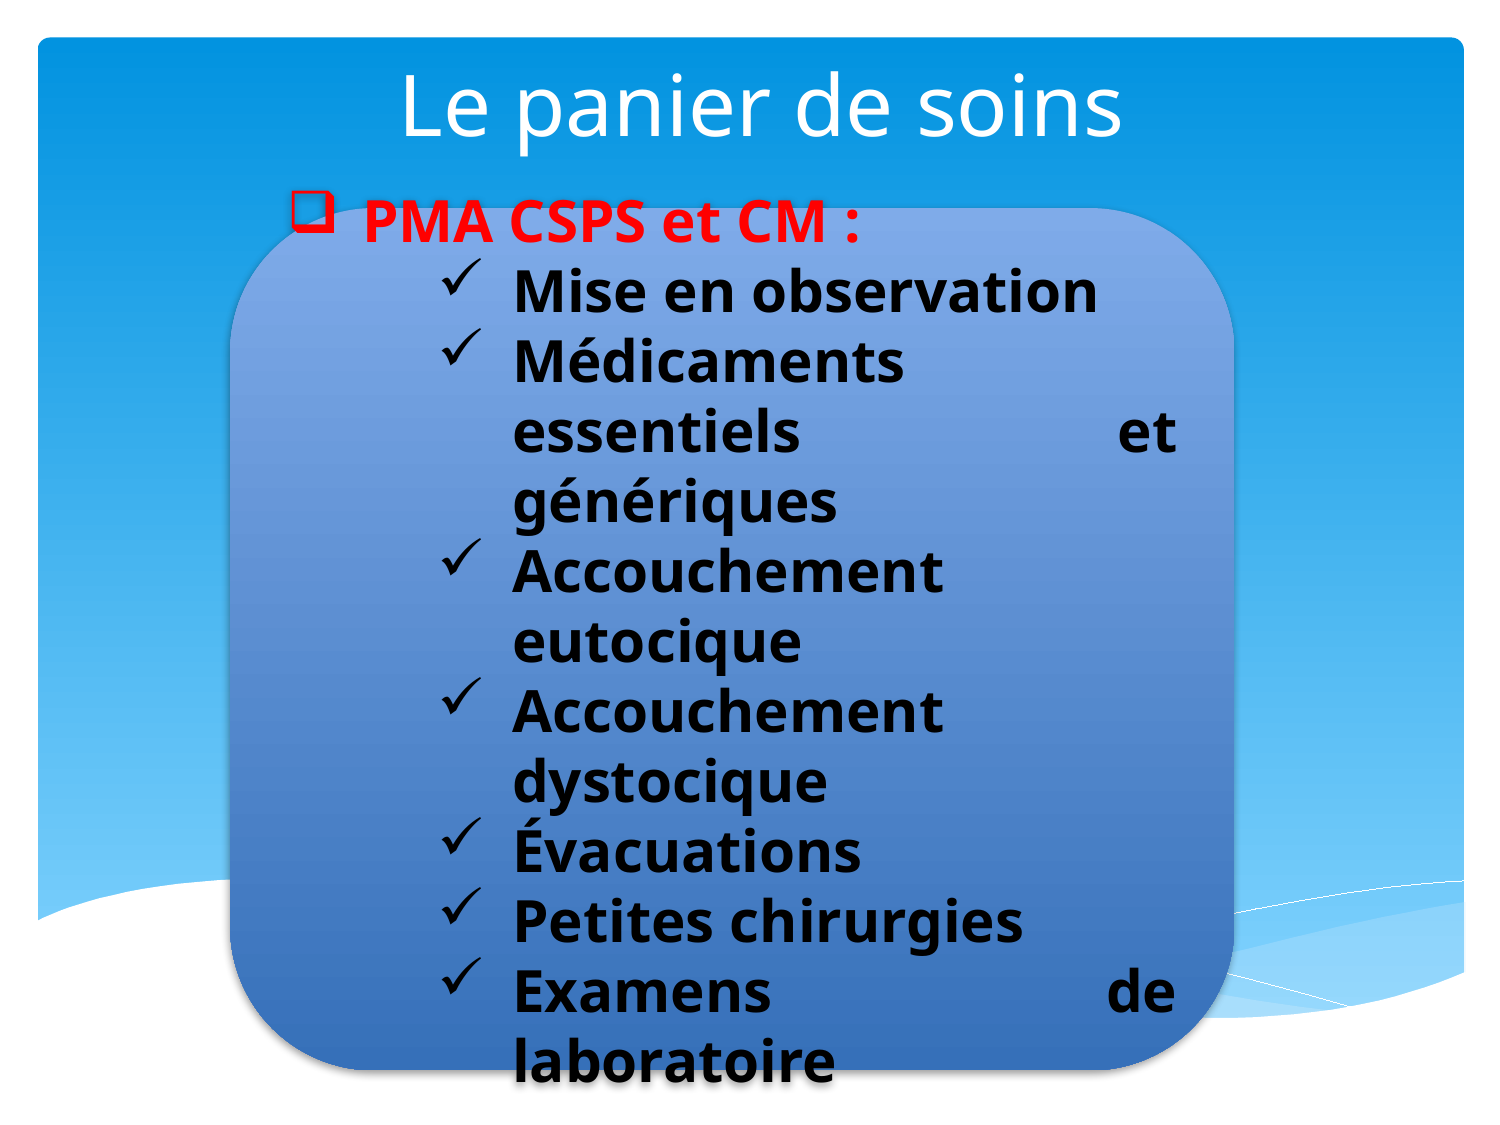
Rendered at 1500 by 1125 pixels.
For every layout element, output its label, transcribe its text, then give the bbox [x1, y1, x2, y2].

text_box PMA CSPS et CM : Mise en observation Médicaments essentiels et génériques Accouchement eutocique Accouchement dystocique Évacuations Petites chirurgies Examens de laboratoire [230, 207, 1235, 1071]
title Le panier de soins [123, 42, 1399, 161]
